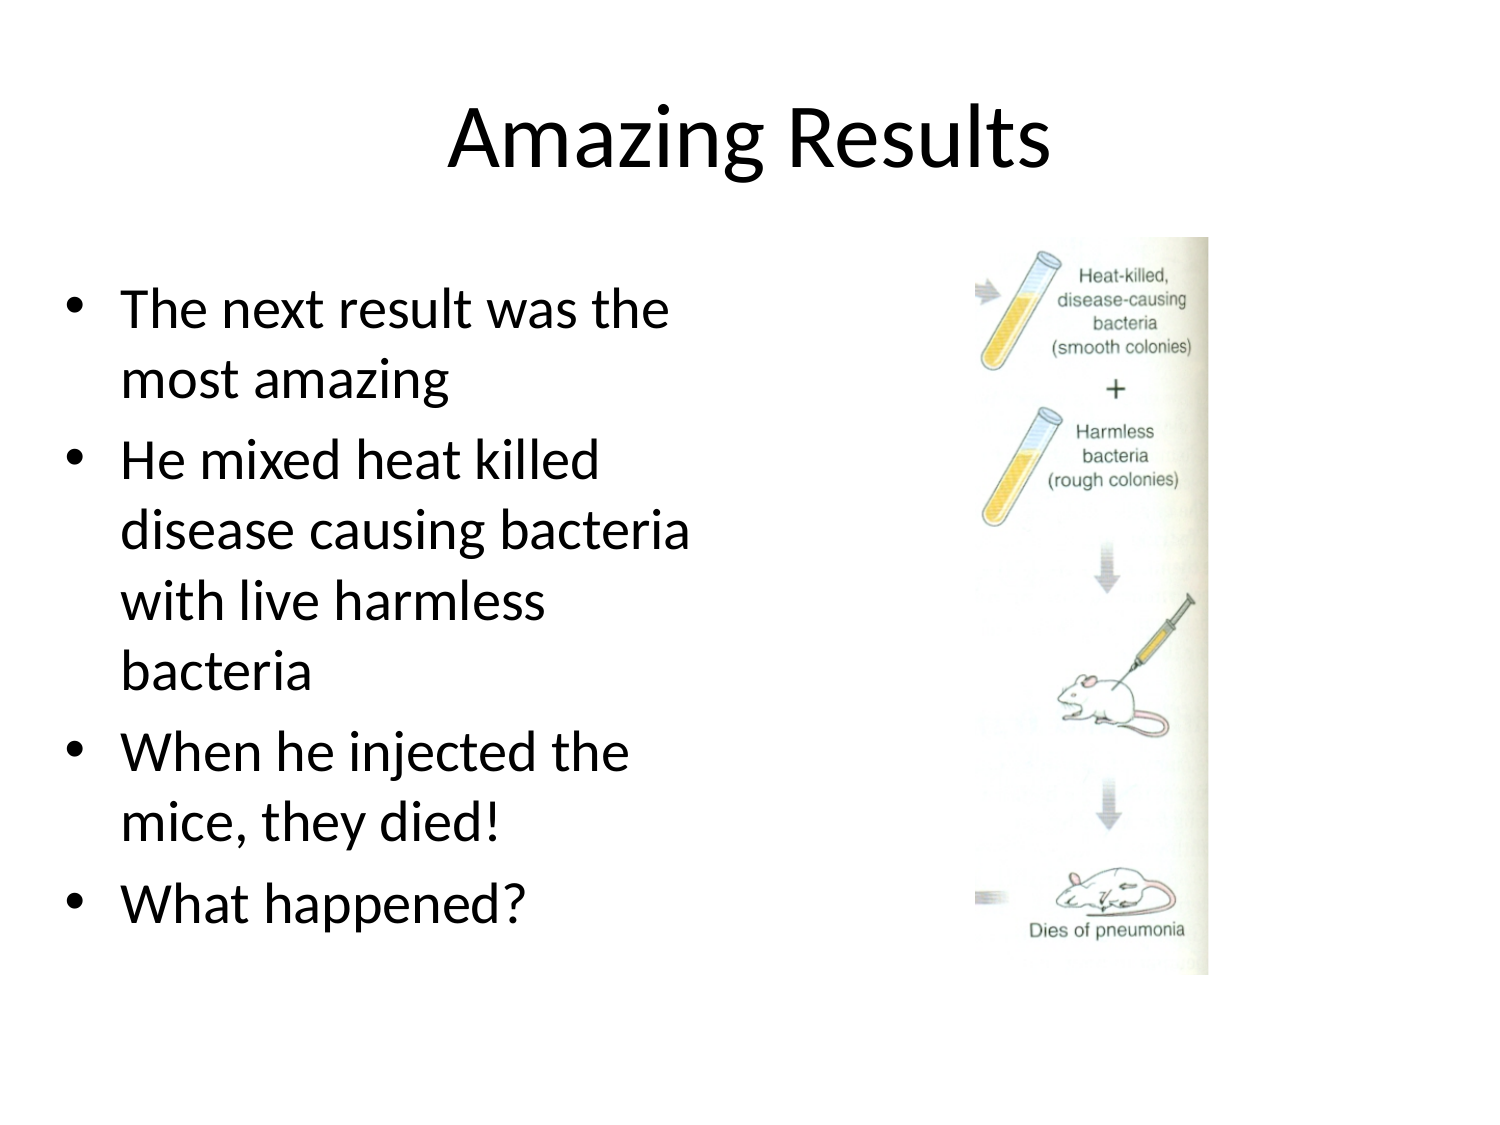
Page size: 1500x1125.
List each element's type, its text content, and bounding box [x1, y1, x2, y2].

list The next result was the most amazing He mixed heat killed disease causing bacteria with live harmless bacteria When he injected the mice, they died! What happened? [49, 262, 737, 1001]
picture [974, 237, 1209, 976]
title Amazing Results [49, 37, 1451, 225]
